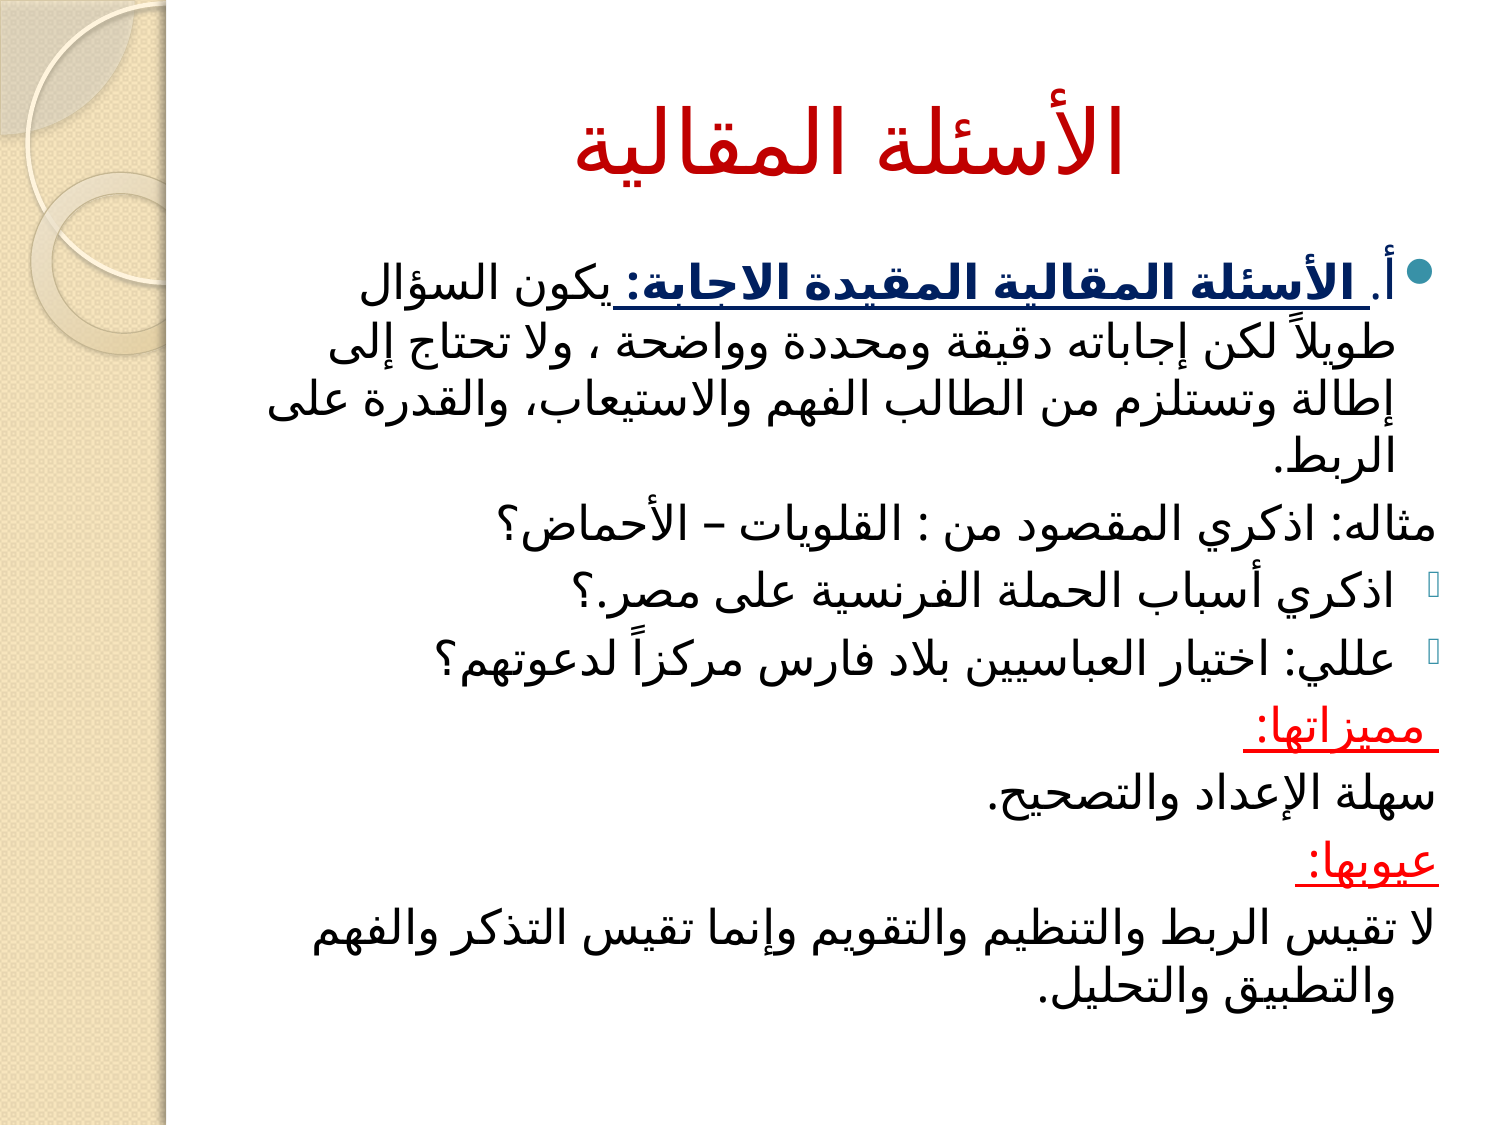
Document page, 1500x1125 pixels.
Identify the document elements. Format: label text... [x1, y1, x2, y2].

title الأسئلة المقالية [235, 45, 1466, 233]
list أ. الأسئلة المقالية المقيدة الاجابة: يكون السؤال طويلاً لكن إجاباته دقيقة ومحددة وواضحة ، ولا تحتاج إلى إطالة وتستلزم من الطالب الفهم والاستيعاب، والقدرة على الربط. مثاله: اذكري المقصود من : القلويات – الأحماض؟ اذكري أسباب الحملة الفرنسية على مصر.؟ عللي: اختيار العباسيين بلاد فارس مركزاً لدعوتهم؟ مميزاتها: سهلة الإعداد والتصحيح. عيوبها: لا تقيس الربط والتنظيم والتقويم وإنما تقيس التذكر والفهم والتطبيق والتحليل. [235, 237, 1466, 1025]
